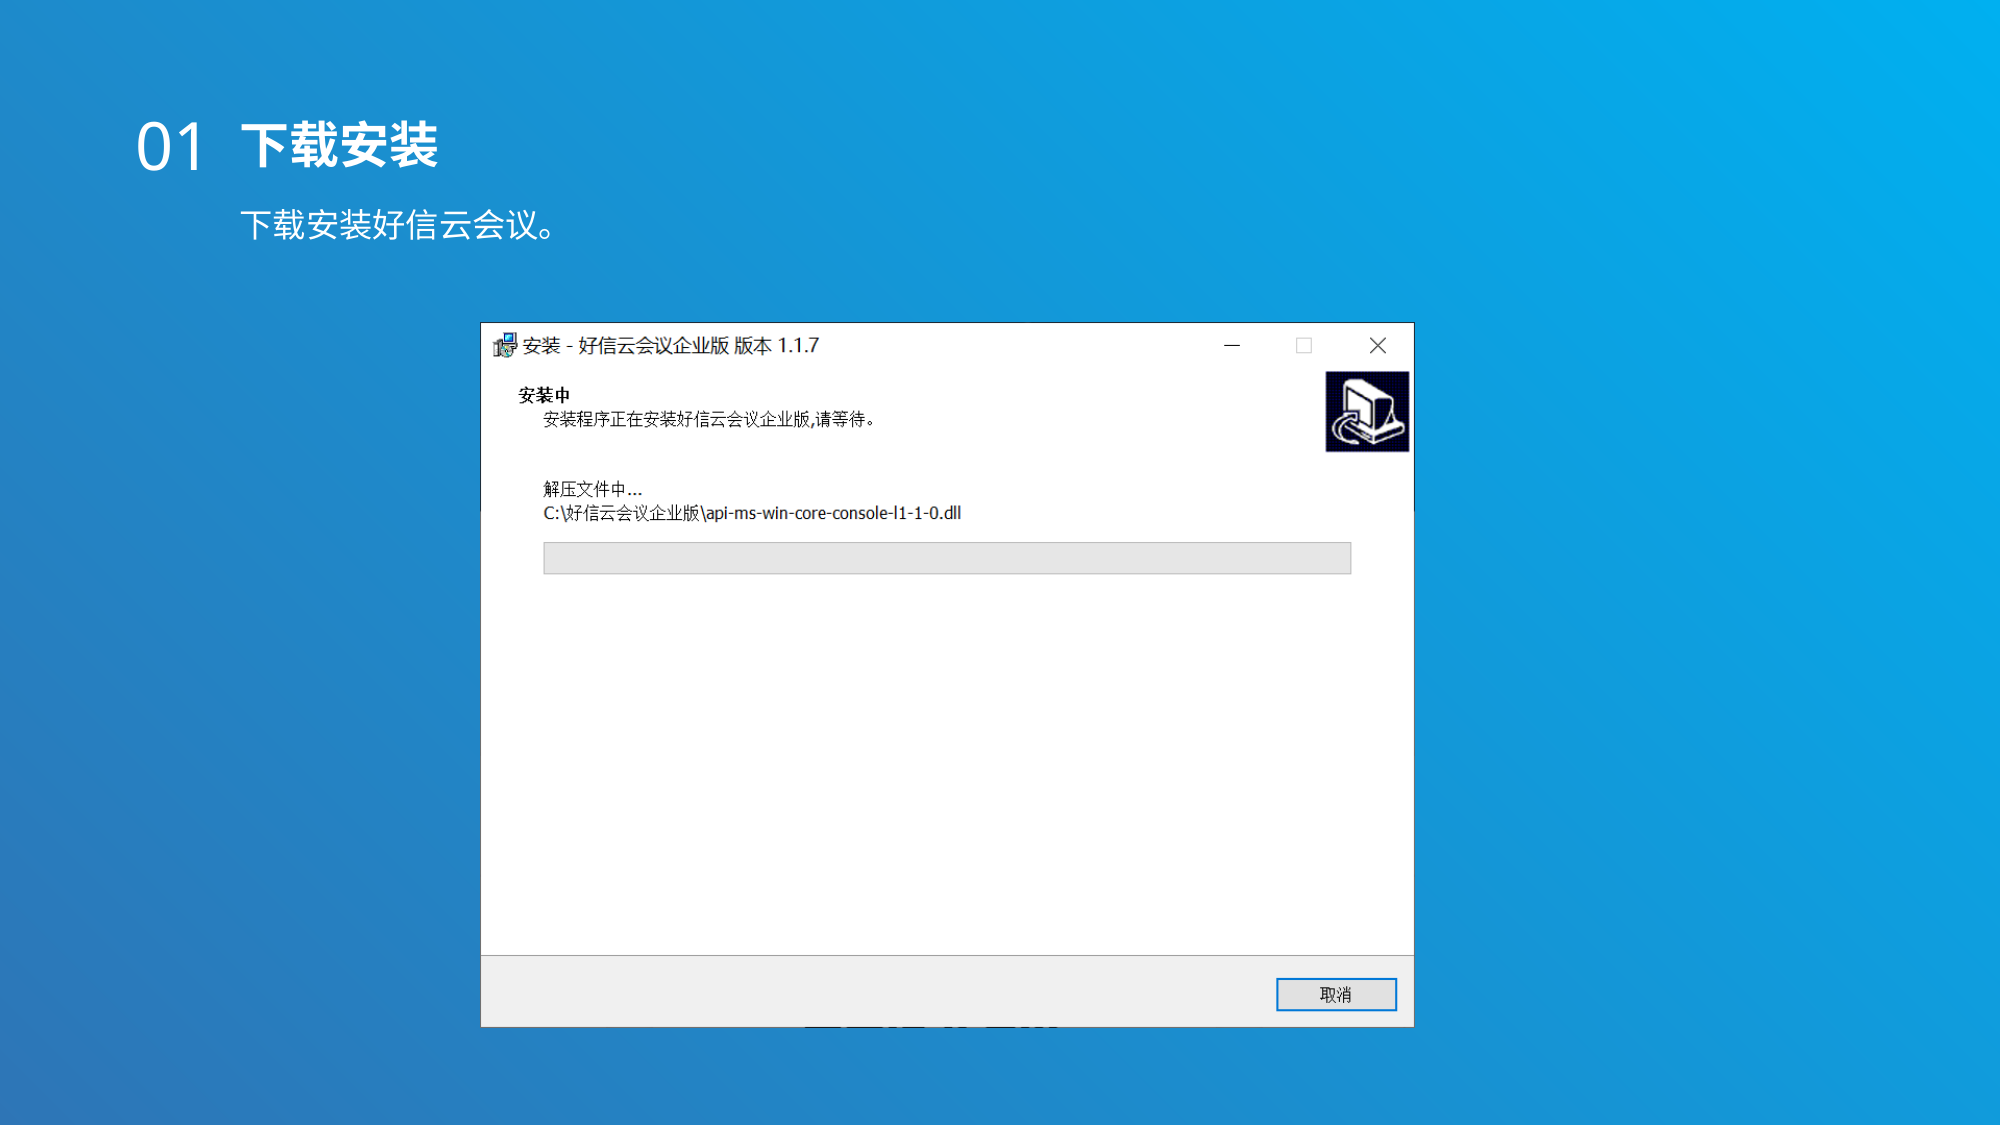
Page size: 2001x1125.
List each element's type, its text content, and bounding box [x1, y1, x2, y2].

text_box 下载安装 [225, 105, 455, 181]
text_box 下载安装好信云会议。 [225, 196, 1353, 252]
picture [480, 322, 1415, 1028]
text_box 01 [91, 95, 256, 191]
